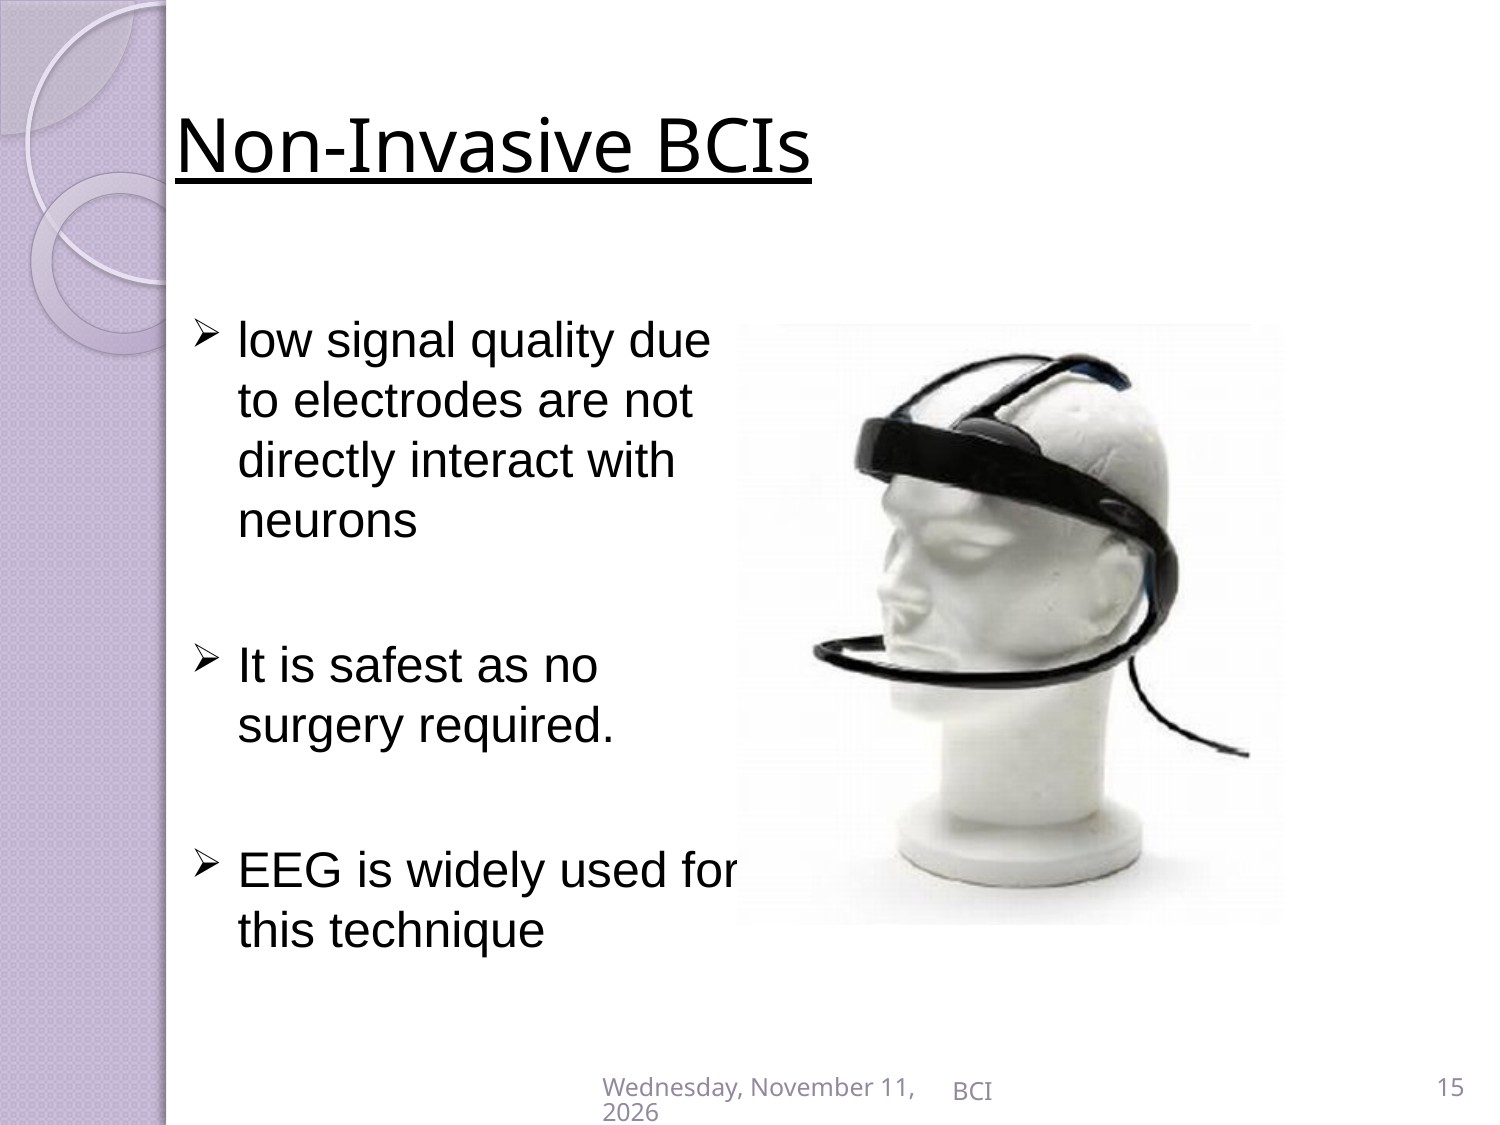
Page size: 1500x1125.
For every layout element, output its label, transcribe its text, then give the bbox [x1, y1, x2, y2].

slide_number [587, 1034, 937, 1113]
slide_number 15 [1413, 1034, 1488, 1113]
title [62, 187, 1413, 316]
picture [737, 324, 1285, 926]
footer BCI [937, 1034, 1413, 1113]
text_box Non-Invasive BCIs [174, 0, 1500, 188]
list low signal quality due to electrodes are not directly interact with neurons It is safest as no surgery required. EEG is widely used for this technique [162, 299, 763, 1021]
